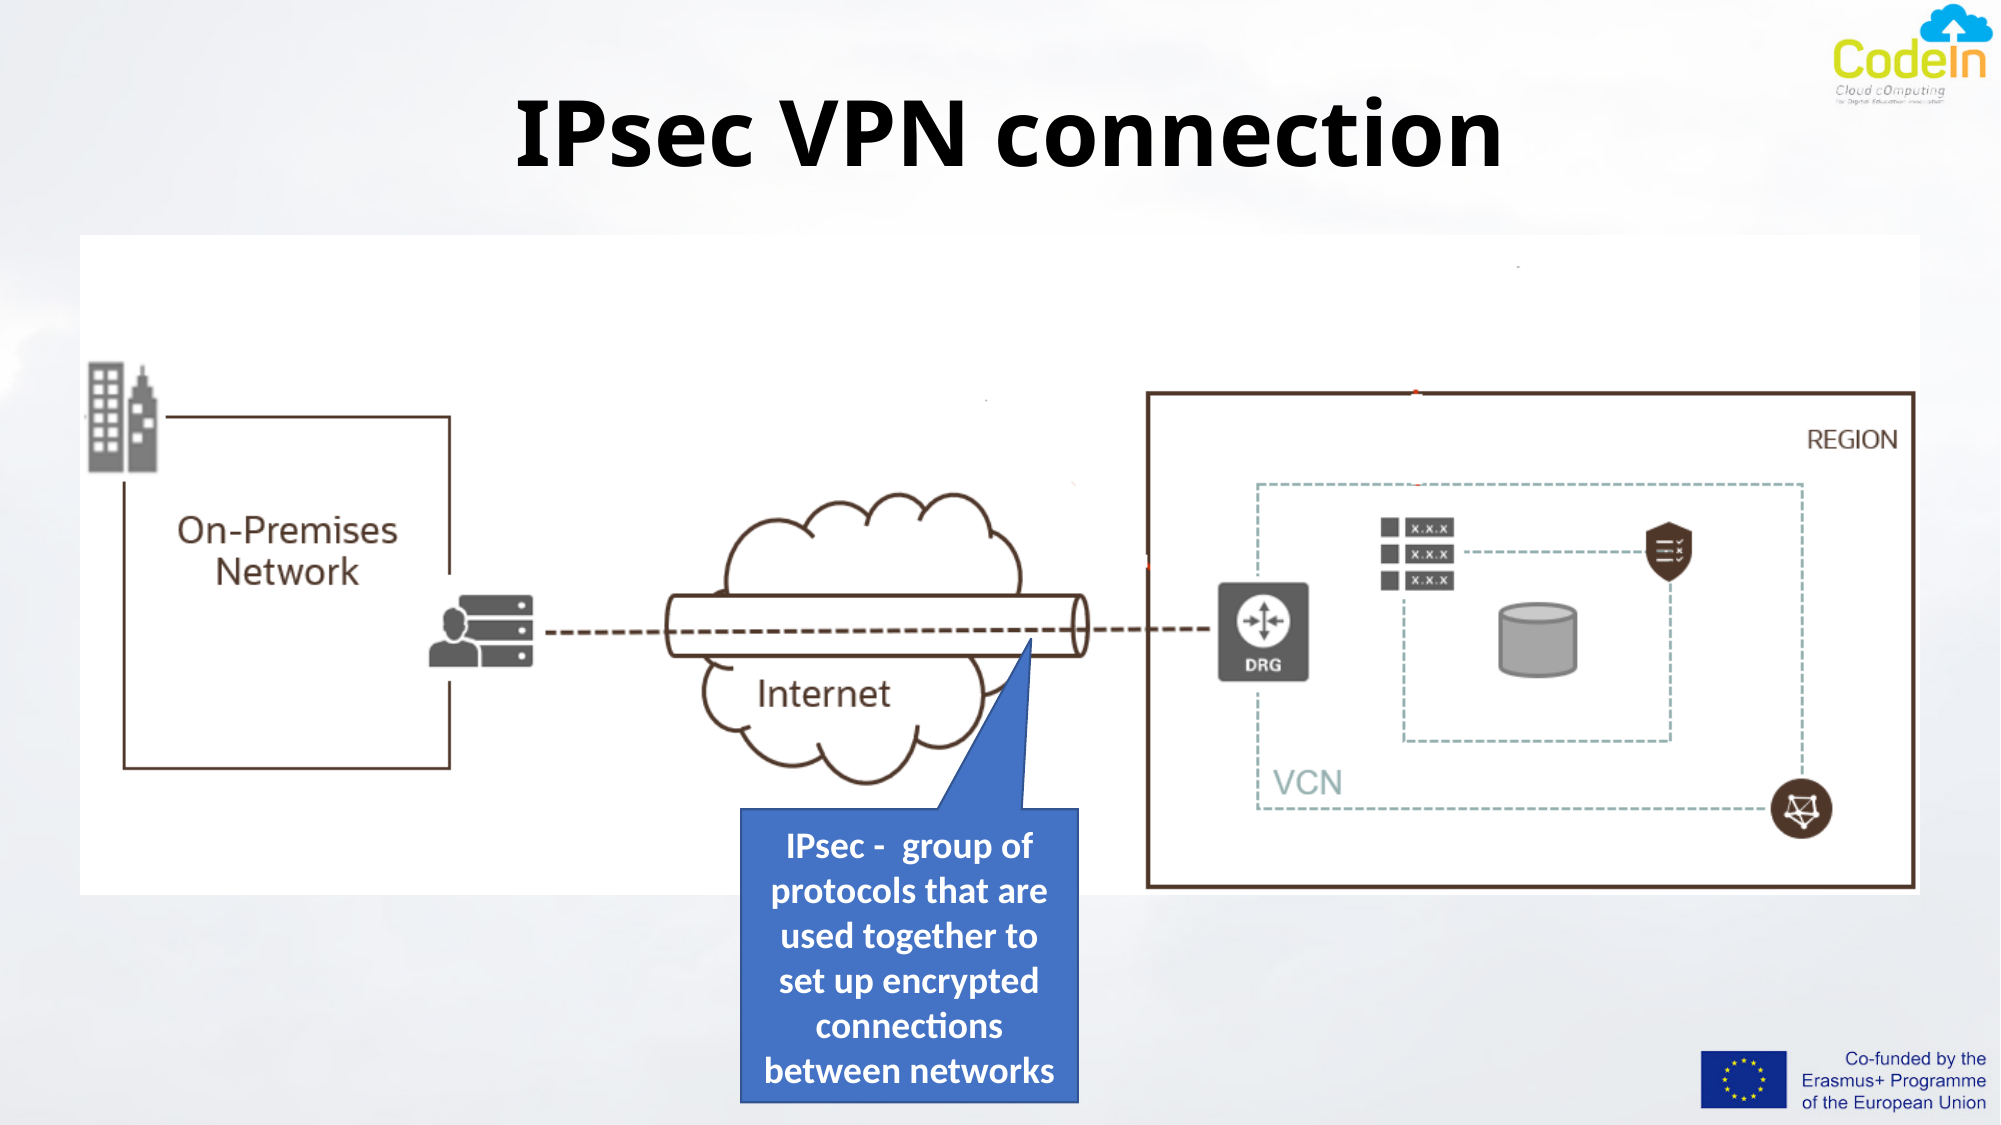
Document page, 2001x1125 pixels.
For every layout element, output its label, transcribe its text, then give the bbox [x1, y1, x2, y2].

title IPsec VPN connection [148, 27, 1874, 235]
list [80, 235, 1920, 895]
picture [0, 0, 2001, 1125]
text_box IPsec - group of protocols that are used together to set up encrypted connections between networks [740, 895, 1079, 1104]
